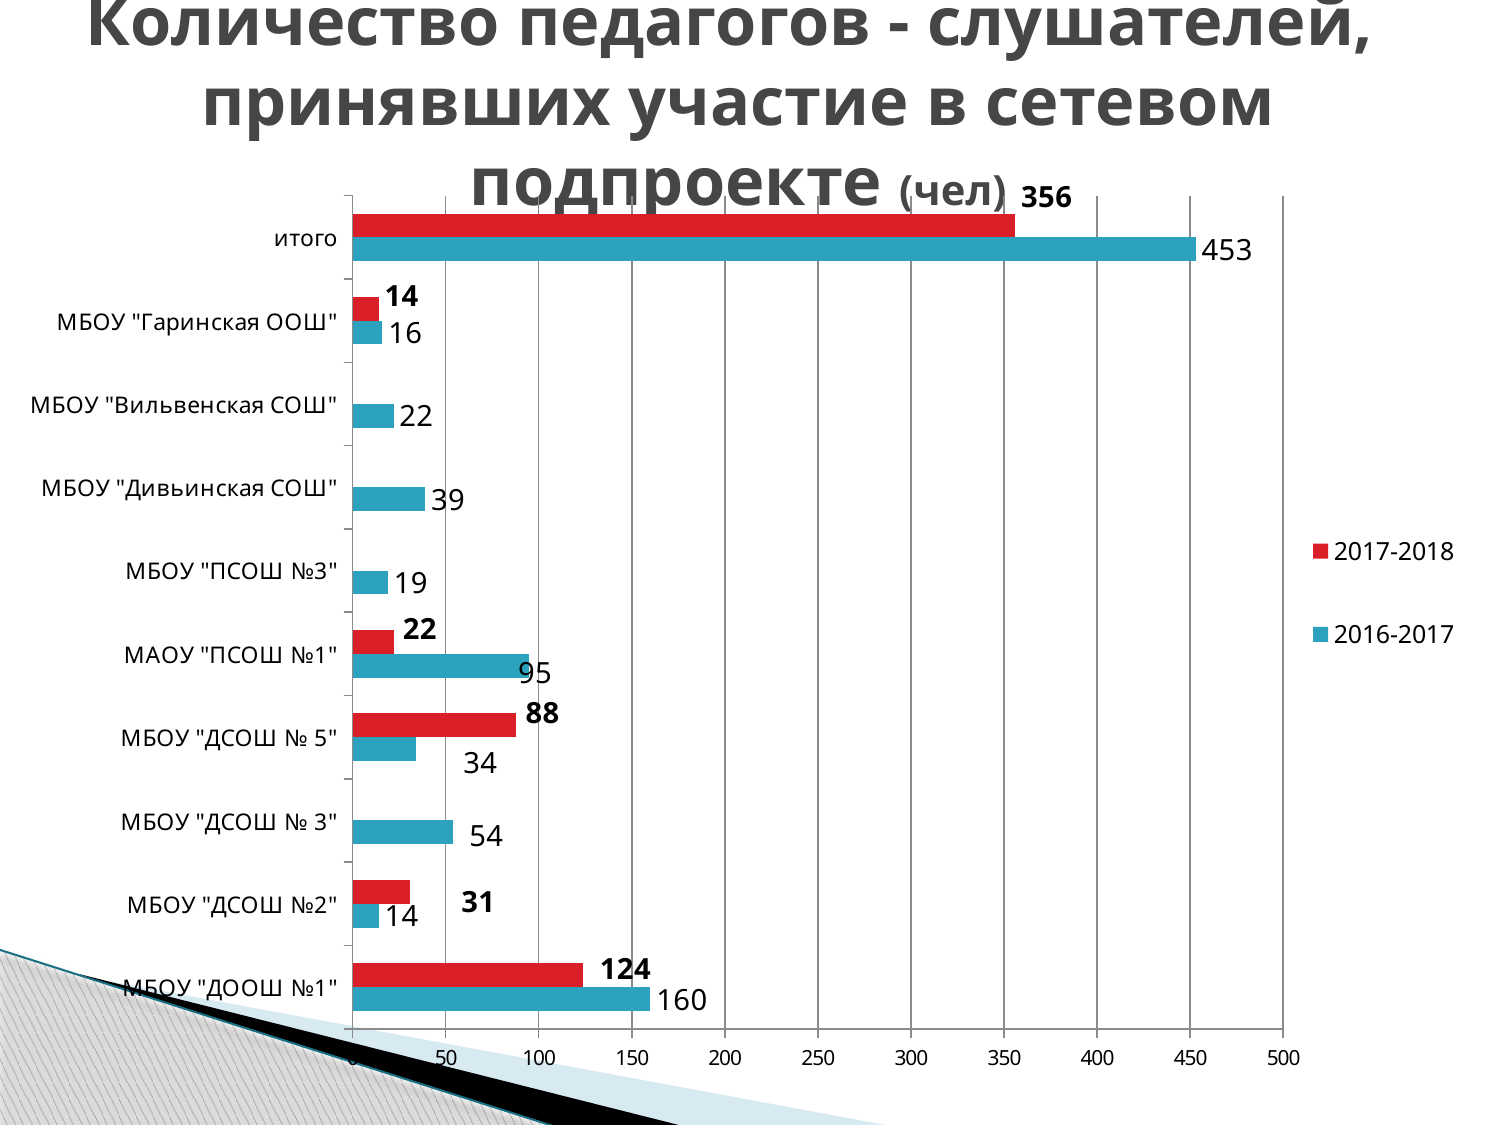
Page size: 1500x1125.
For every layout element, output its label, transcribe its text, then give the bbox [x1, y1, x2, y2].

chart [0, 175, 1500, 1091]
title Количество педагогов - слушателей, принявших участие в сетевом подпроекте (чел) [0, 45, 1477, 175]
